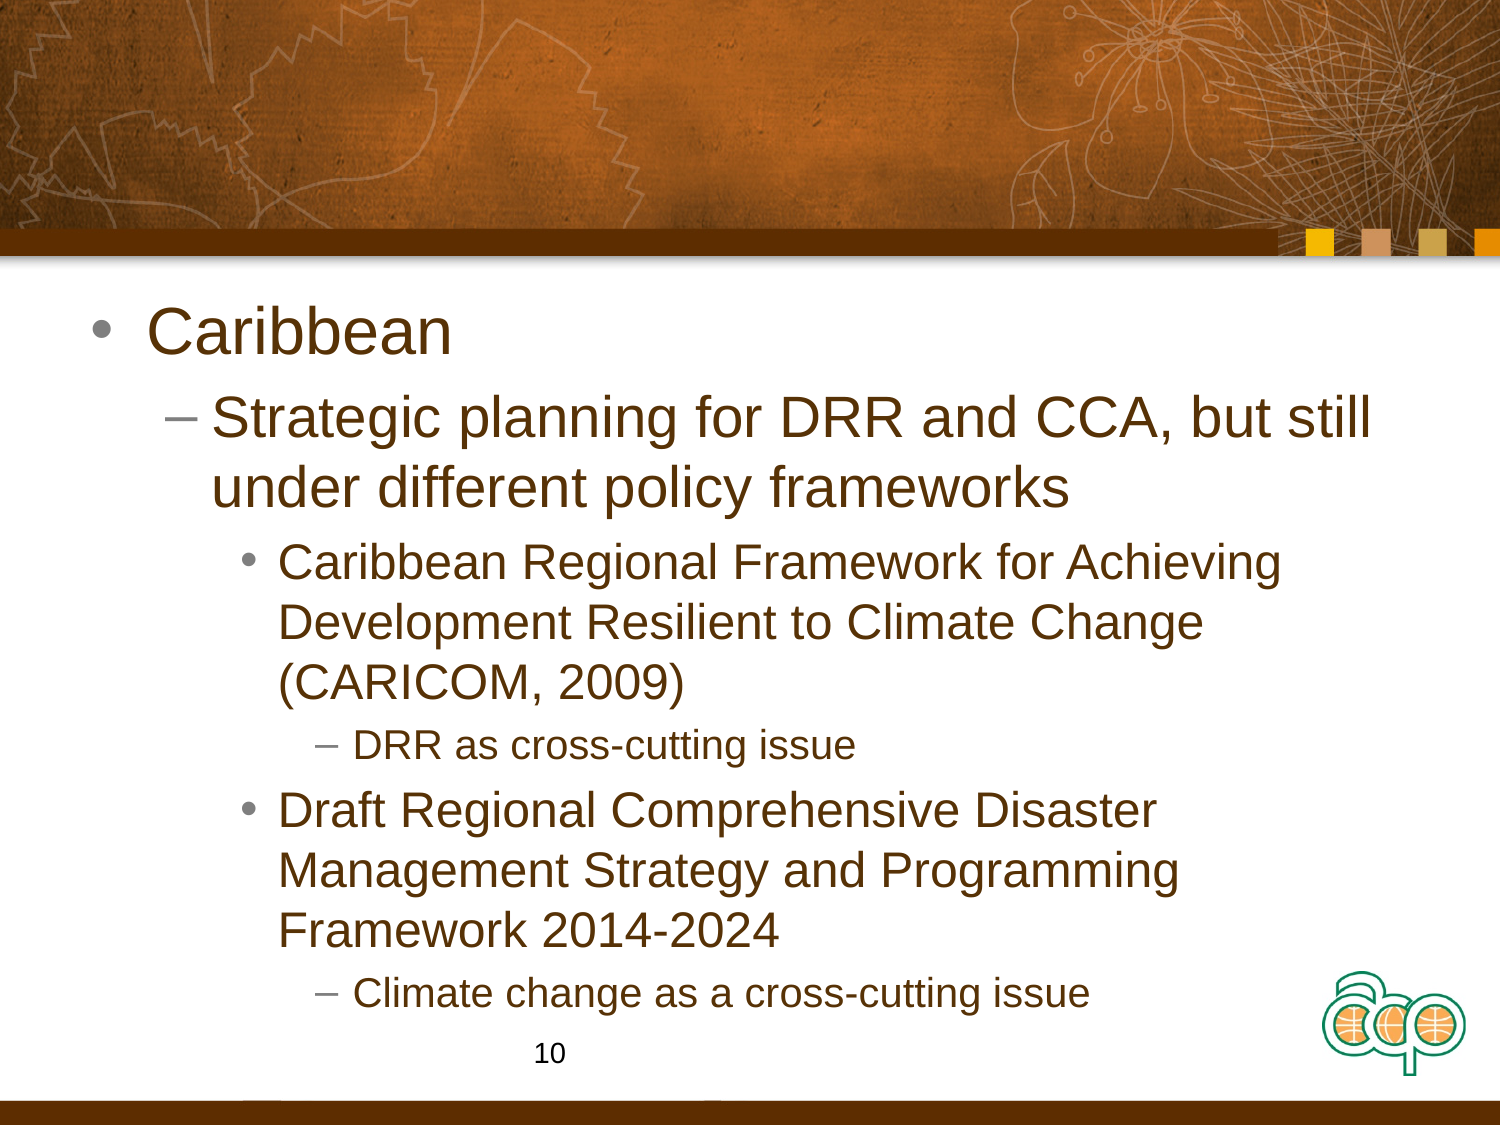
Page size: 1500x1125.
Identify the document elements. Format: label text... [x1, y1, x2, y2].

picture [0, 0, 1500, 1125]
list Caribbean Strategic planning for DRR and CCA, but still under different policy frameworks Caribbean Regional Framework for Achieving Development Resilient to Climate Change (CARICOM, 2009) DRR as cross-cutting issue Draft Regional Comprehensive Disaster Management Strategy and Programming Framework 2014-2024 Climate change as a cross-cutting issue [74, 280, 1426, 936]
slide_number 10 [518, 1027, 869, 1071]
